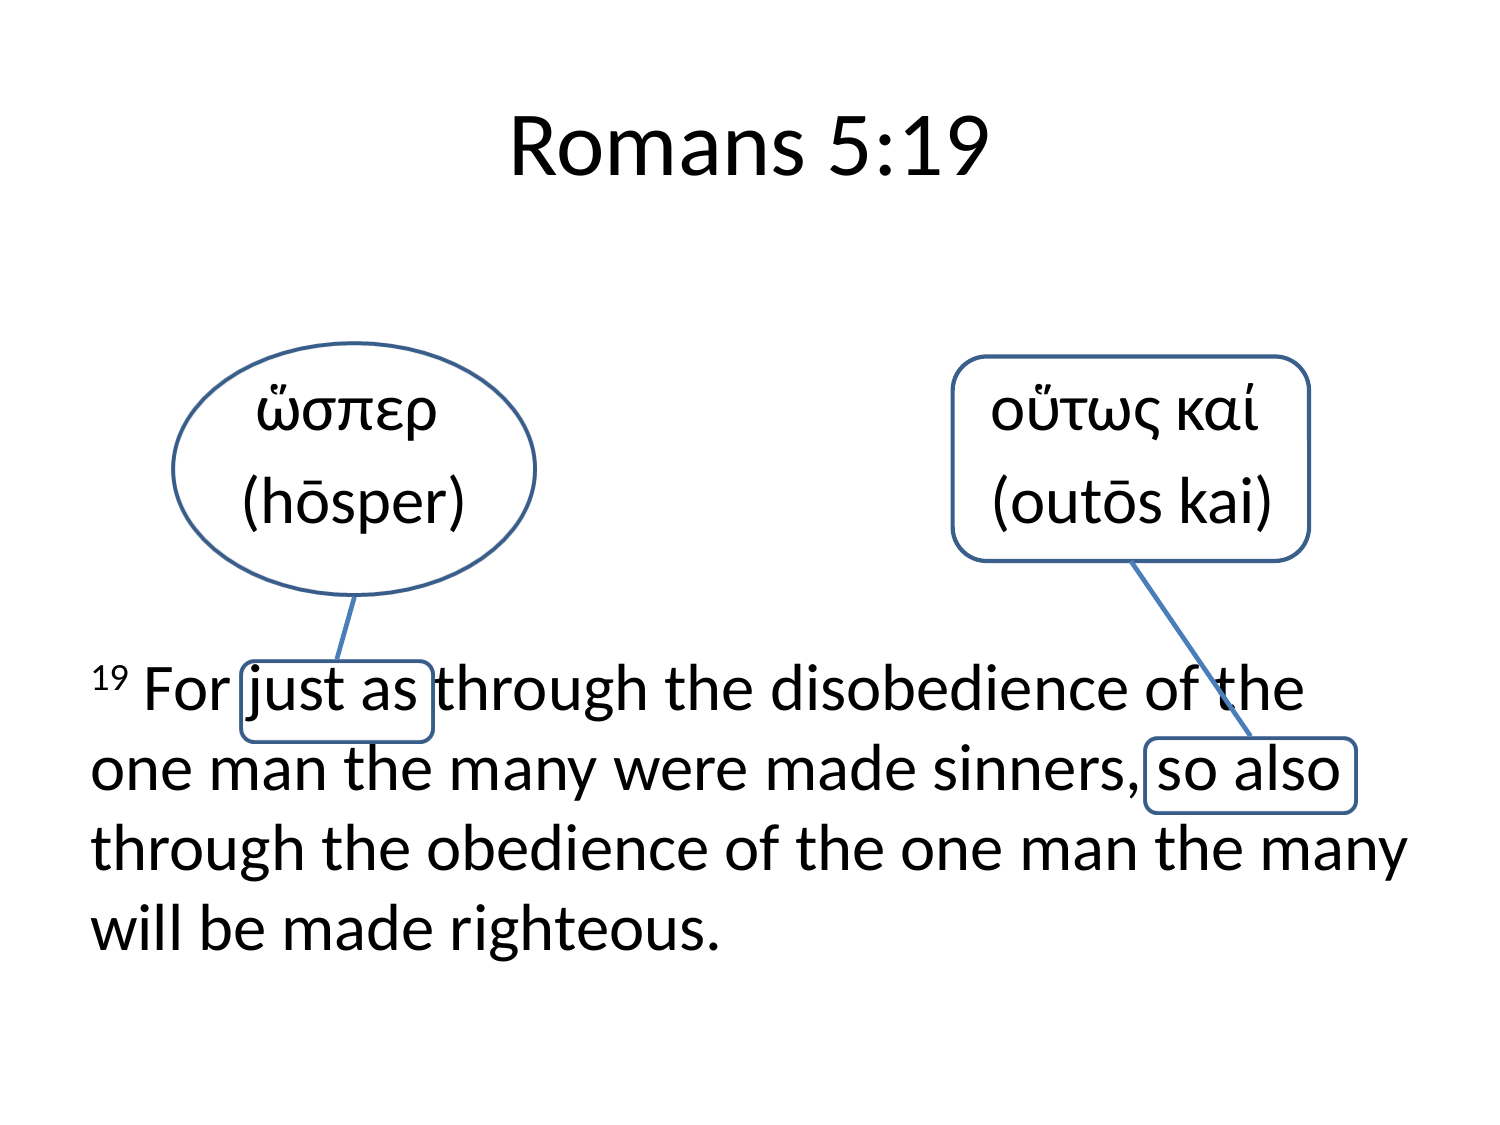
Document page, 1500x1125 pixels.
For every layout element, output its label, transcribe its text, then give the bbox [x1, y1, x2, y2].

picture [1143, 736, 1358, 815]
list ὥσπερ οὕτως καί (hōsper) (outōs kai) 19 For just as through the disobedience of the one man the many were made sinners, so also through the obedience of the one man the many will be made righteous. [75, 262, 1425, 1005]
title Romans 5:19 [75, 45, 1425, 233]
picture [171, 341, 538, 598]
text_box [950, 354, 1312, 564]
picture [239, 658, 435, 744]
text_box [336, 596, 355, 660]
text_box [1130, 560, 1251, 737]
